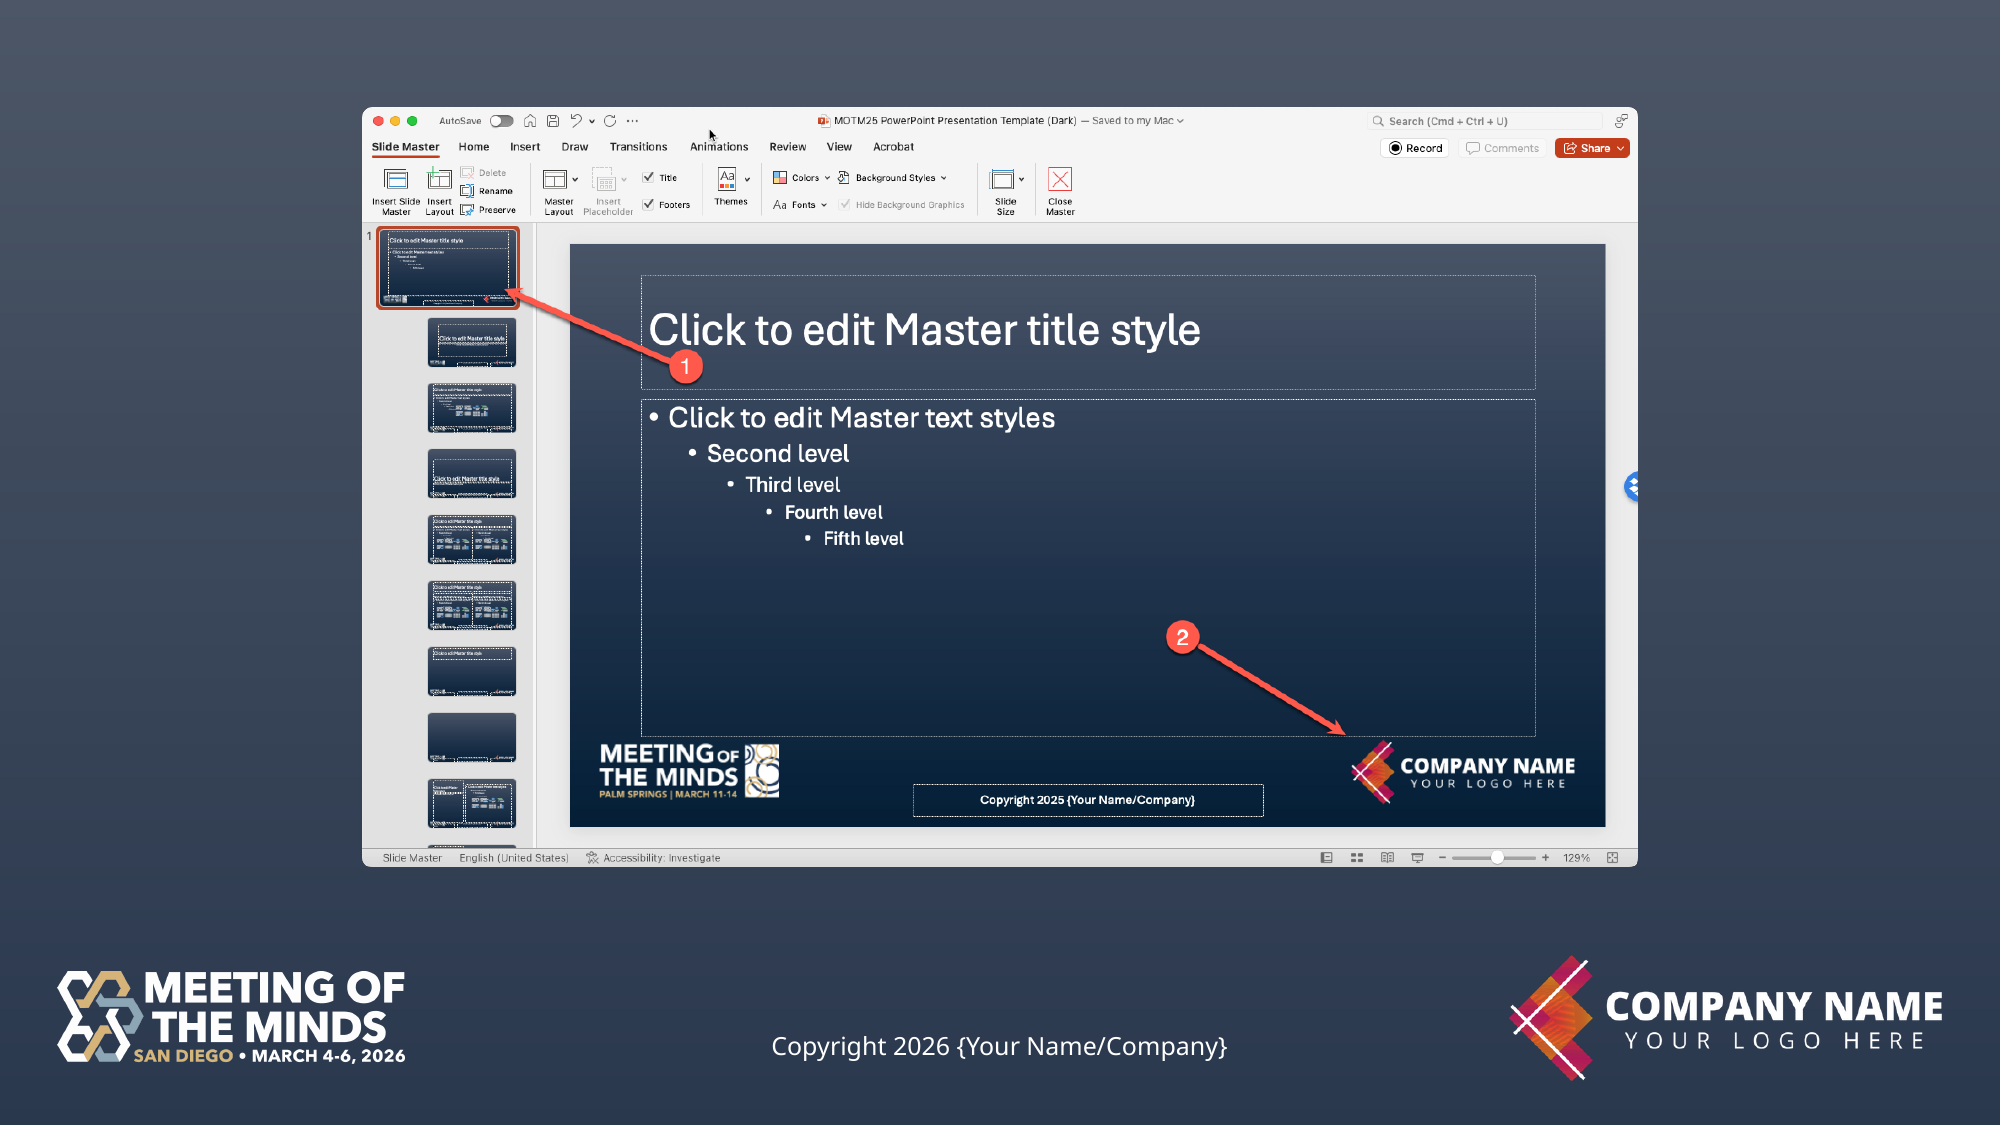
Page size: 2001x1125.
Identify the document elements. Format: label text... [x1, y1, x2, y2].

picture [1493, 939, 1959, 1095]
footer Copyright 2026 {Your Name/Company} [662, 1015, 1338, 1076]
picture [361, 107, 1638, 868]
picture [57, 971, 405, 1064]
